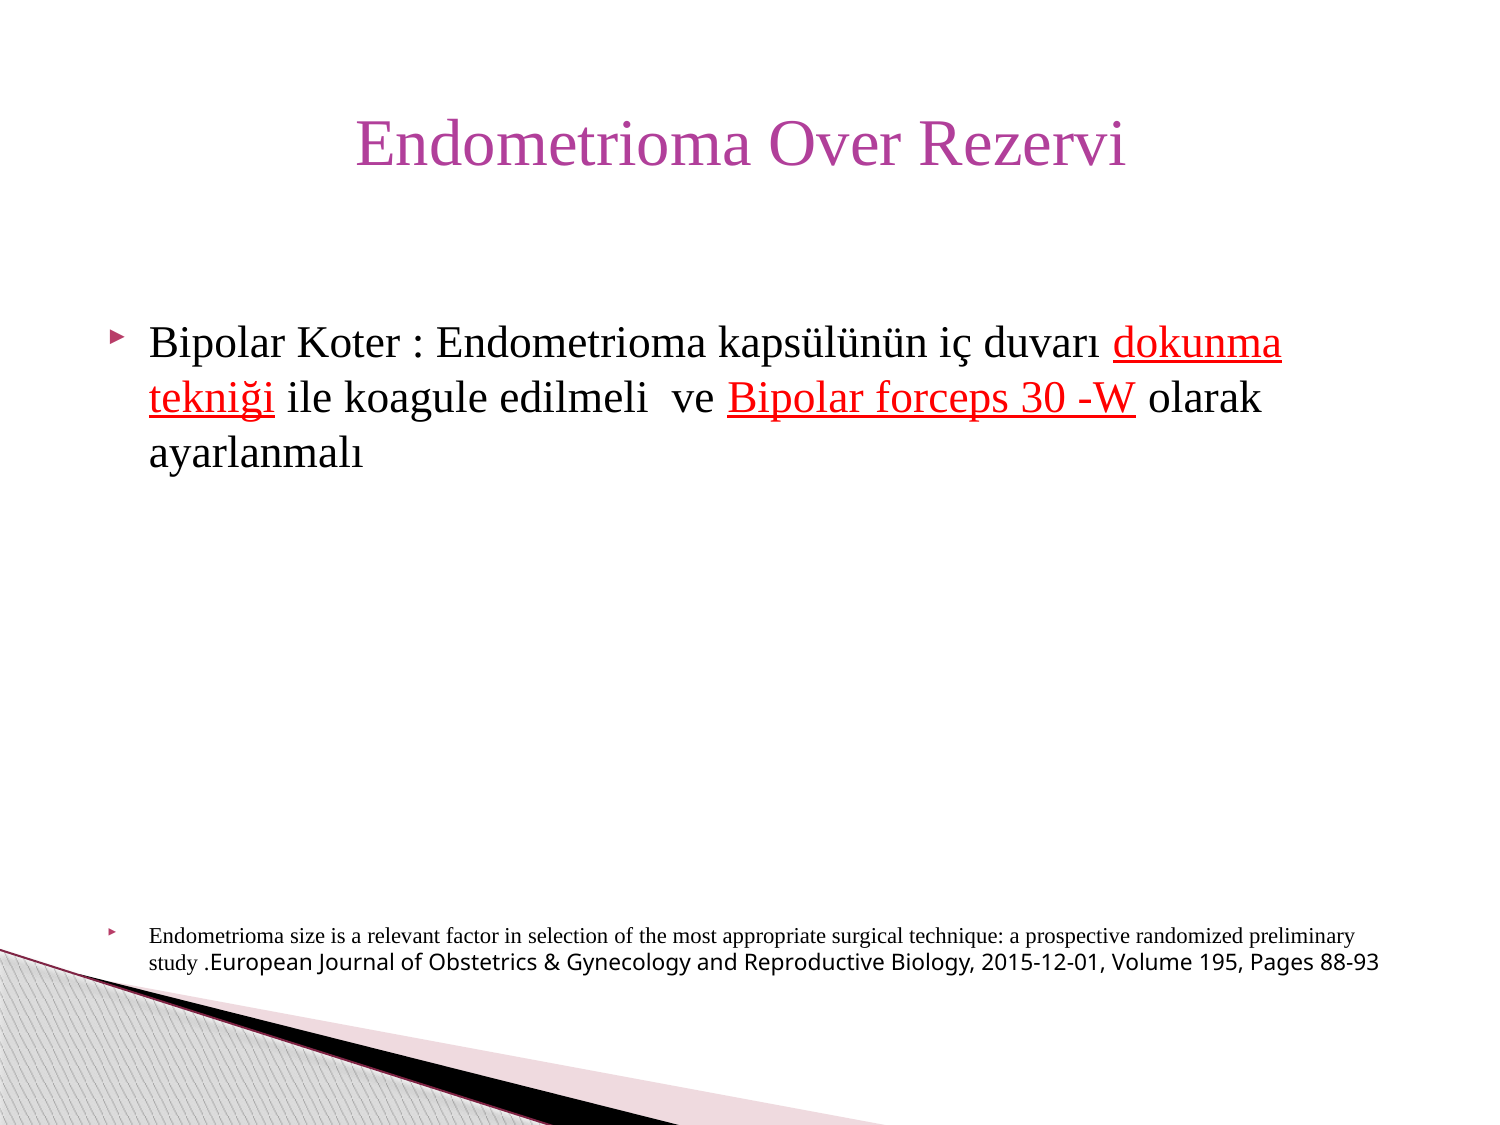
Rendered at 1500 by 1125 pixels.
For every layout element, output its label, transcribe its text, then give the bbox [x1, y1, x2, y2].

list Bipolar Koter : Endometrioma kapsülünün iç duvarı dokunma tekniği ile koagule edilmeli ve Bipolar forceps 30 -W olarak ayarlanmalı Endometrioma size is a relevant factor in selection of the most appropriate surgical technique: a prospective randomized preliminary study .European Journal of Obstetrics & Gynecology and Reproductive Biology, 2015-12-01, Volume 195, Pages 88-93 [75, 243, 1425, 986]
title Endometrioma Over Rezervi [75, 45, 1425, 233]
